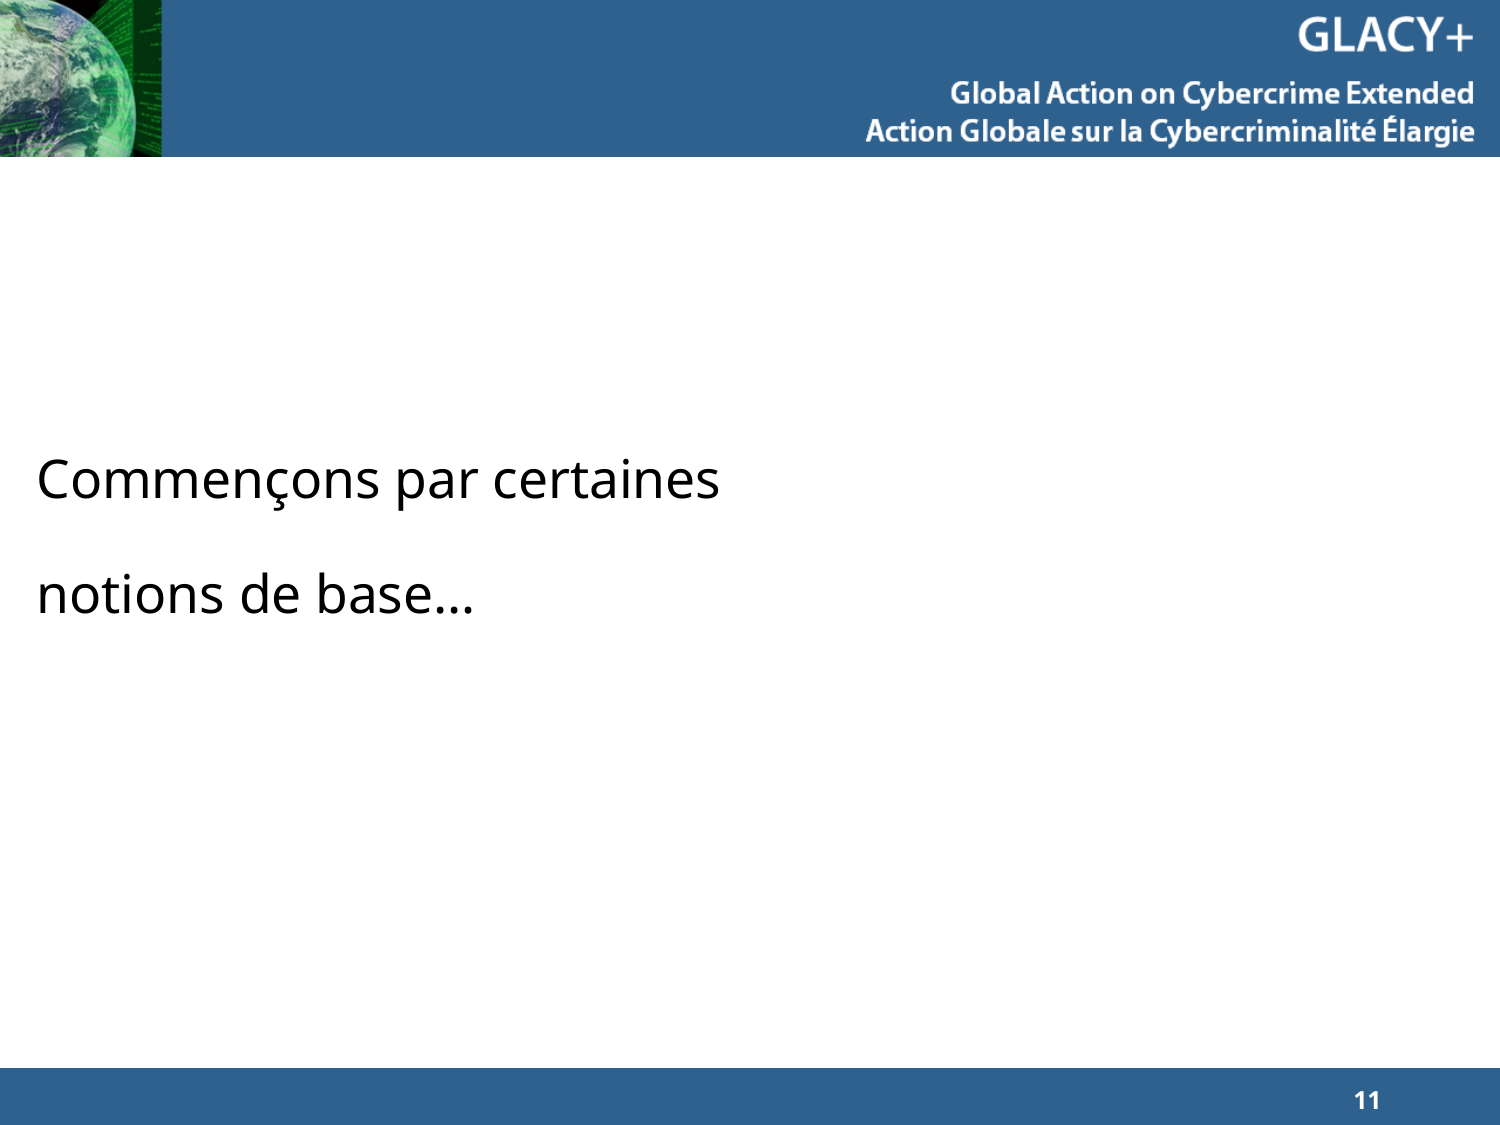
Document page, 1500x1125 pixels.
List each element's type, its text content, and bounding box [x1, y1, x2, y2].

picture [0, 0, 1500, 157]
slide_number 11 [1059, 1071, 1397, 1125]
title Commençons par certaines notions de base… [21, 444, 1500, 633]
